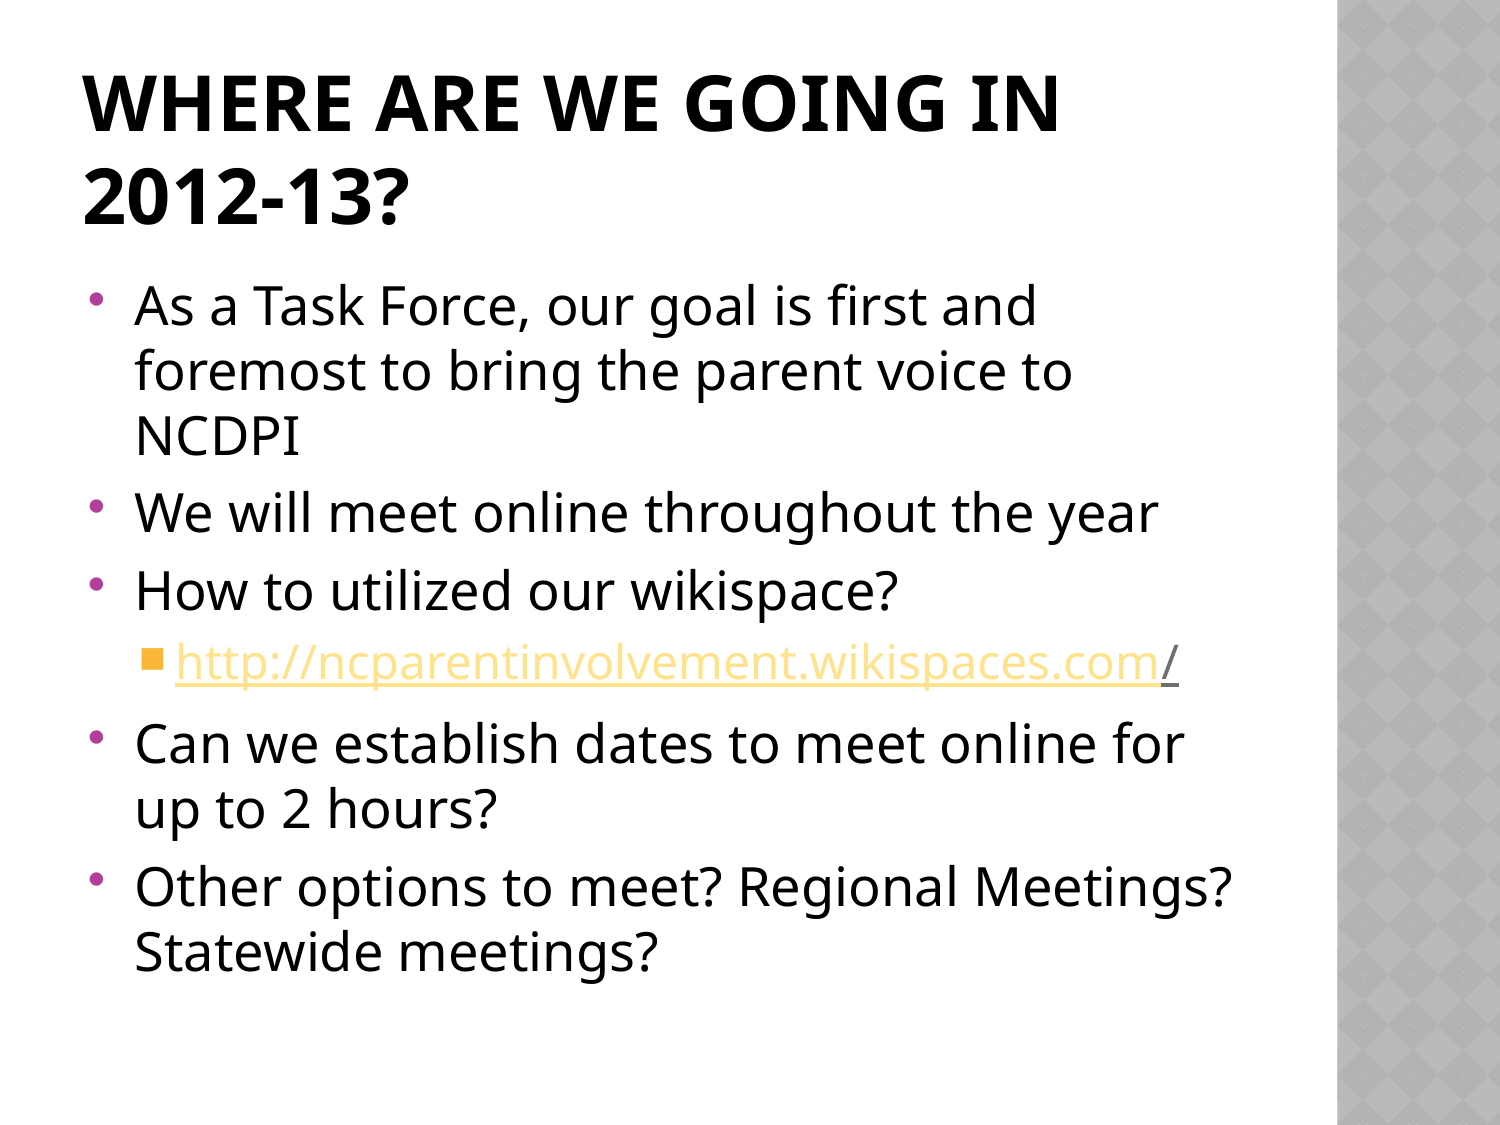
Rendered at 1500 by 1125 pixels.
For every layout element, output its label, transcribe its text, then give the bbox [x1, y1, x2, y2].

title Where are we going in 2012-13? [75, 52, 1263, 240]
list As a Task Force, our goal is first and foremost to bring the parent voice to NCDPI We will meet online throughout the year How to utilized our wikispace? http://ncparentinvolvement.wikispaces.com/ Can we establish dates to meet online for up to 2 hours? Other options to meet? Regional Meetings? Statewide meetings? [75, 264, 1263, 1059]
